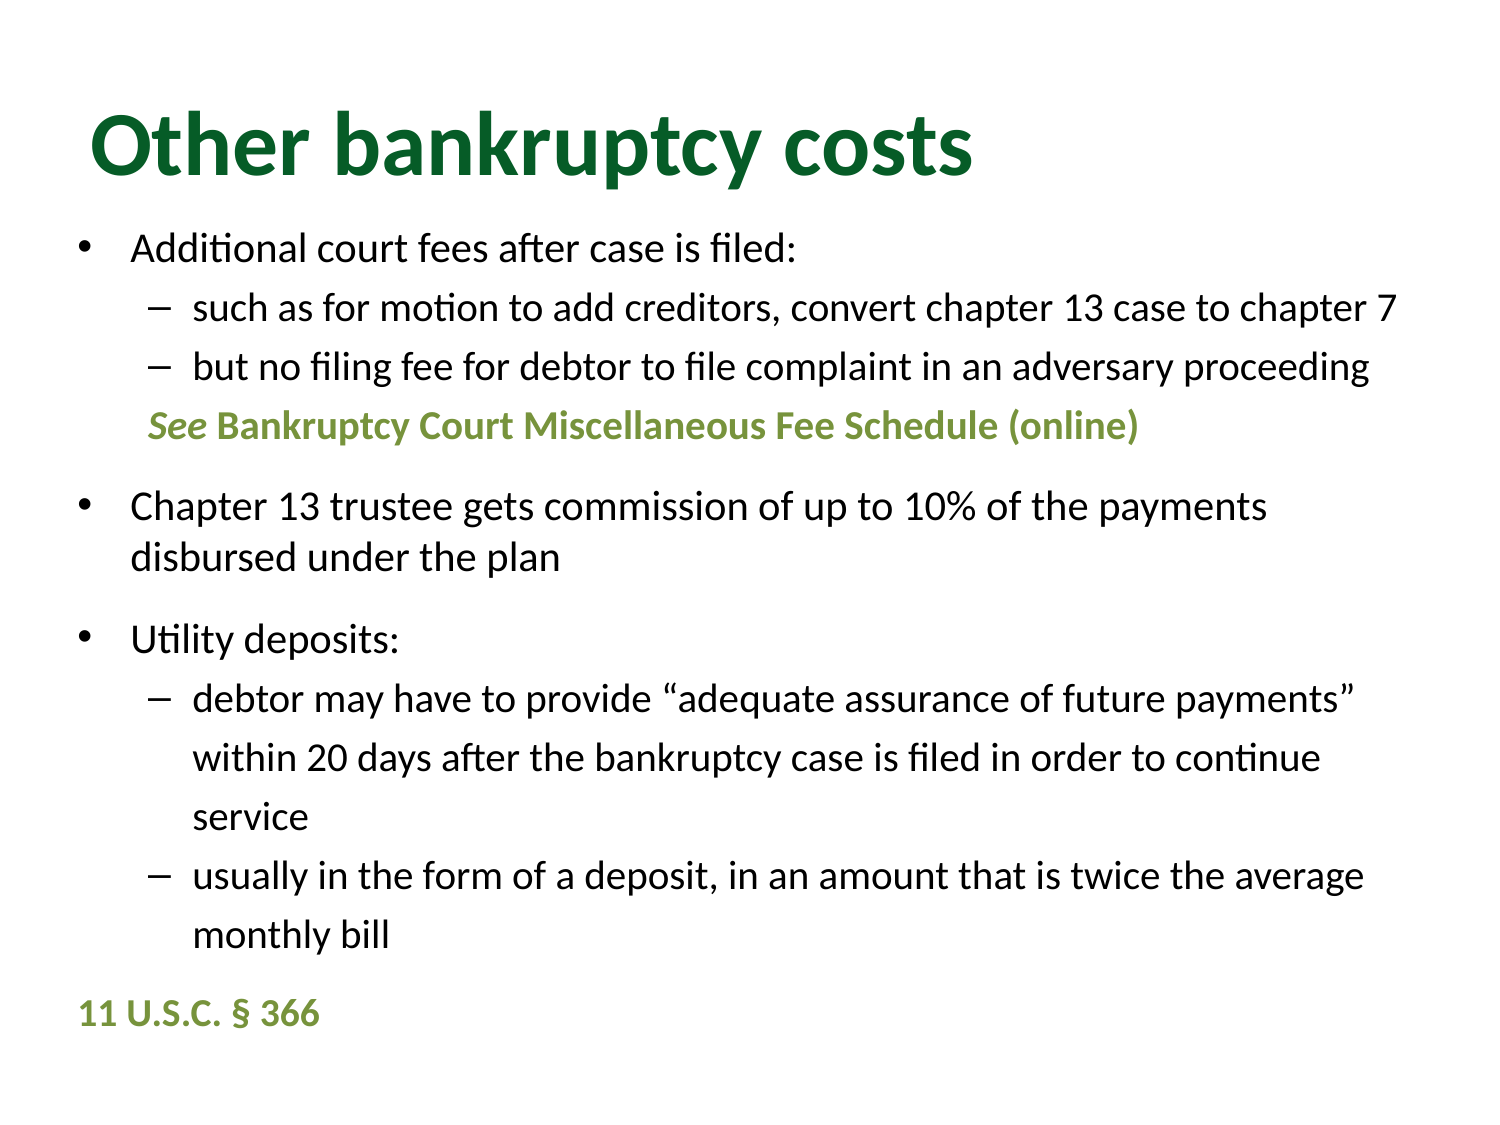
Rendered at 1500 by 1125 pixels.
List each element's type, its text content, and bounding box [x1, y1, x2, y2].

list Additional court fees after case is filed: such as for motion to add creditors, convert chapter 13 case to chapter 7 but no filing fee for debtor to file complaint in an adversary proceeding See Bankruptcy Court Miscellaneous Fee Schedule (online) Chapter 13 trustee gets commission of up to 10% of the payments disbursed under the plan Utility deposits: debtor may have to provide “adequate assurance of future payments” within 20 days after the bankruptcy case is filed in order to continue service usually in the form of a deposit, in an amount that is twice the average monthly bill 11 U.S.C. § 366 [62, 212, 1425, 1100]
title Other bankruptcy costs [75, 45, 1425, 212]
